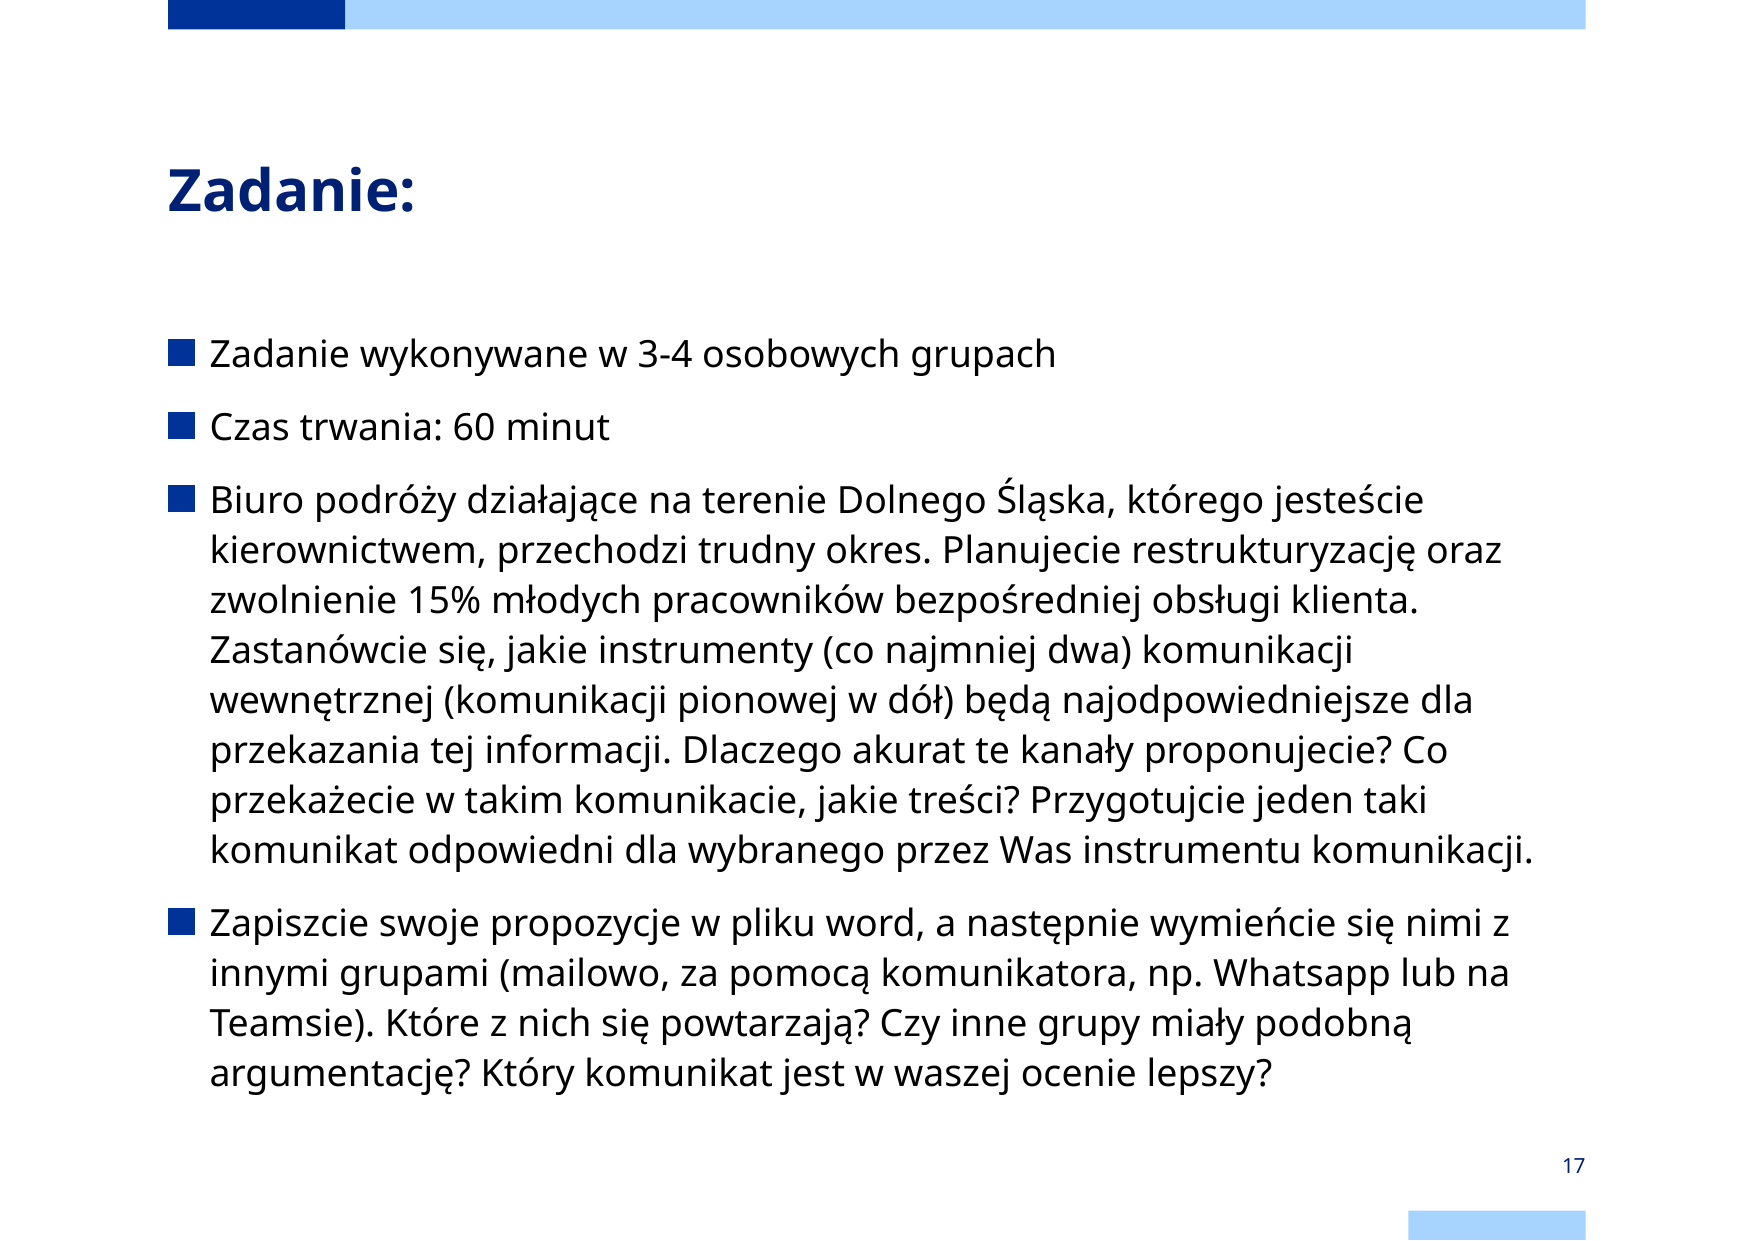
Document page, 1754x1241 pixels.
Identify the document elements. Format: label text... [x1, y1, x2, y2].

picture [168, 412, 195, 439]
picture [168, 485, 195, 512]
slide_number 17 [1408, 1151, 1586, 1182]
picture [168, 339, 195, 366]
title Zadanie: [168, 147, 1586, 324]
picture [168, 908, 195, 935]
list Zadanie wykonywane w 3-4 osobowych grupach Czas trwania: 60 minut Biuro podróży działające na terenie Dolnego Śląska, którego jesteście kierownictwem, przechodzi trudny okres. Planujecie restrukturyzację oraz zwolnienie 15% młodych pracowników bezpośredniej obsługi klienta. Zastanówcie się, jakie instrumenty (co najmniej dwa) komunikacji wewnętrznej (komunikacji pionowej w dół) będą najodpowiedniejsze dla przekazania tej informacji. Dlaczego akurat te kanały proponujecie? Co przekażecie w takim komunikacie, jakie treści? Przygotujcie jeden taki komunikat odpowiedni dla wybranego przez Was instrumentu komunikacji. Zapiszcie swoje propozycje w pliku word, a następnie wymieńcie się nimi z innymi grupami (mailowo, za pomocą komunikatora, np. Whatsapp lub na Teamsie). Które z nich się powtarzają? Czy inne grupy miały podobną argumentację? Który komunikat jest w waszej ocenie lepszy? [168, 324, 1586, 1093]
